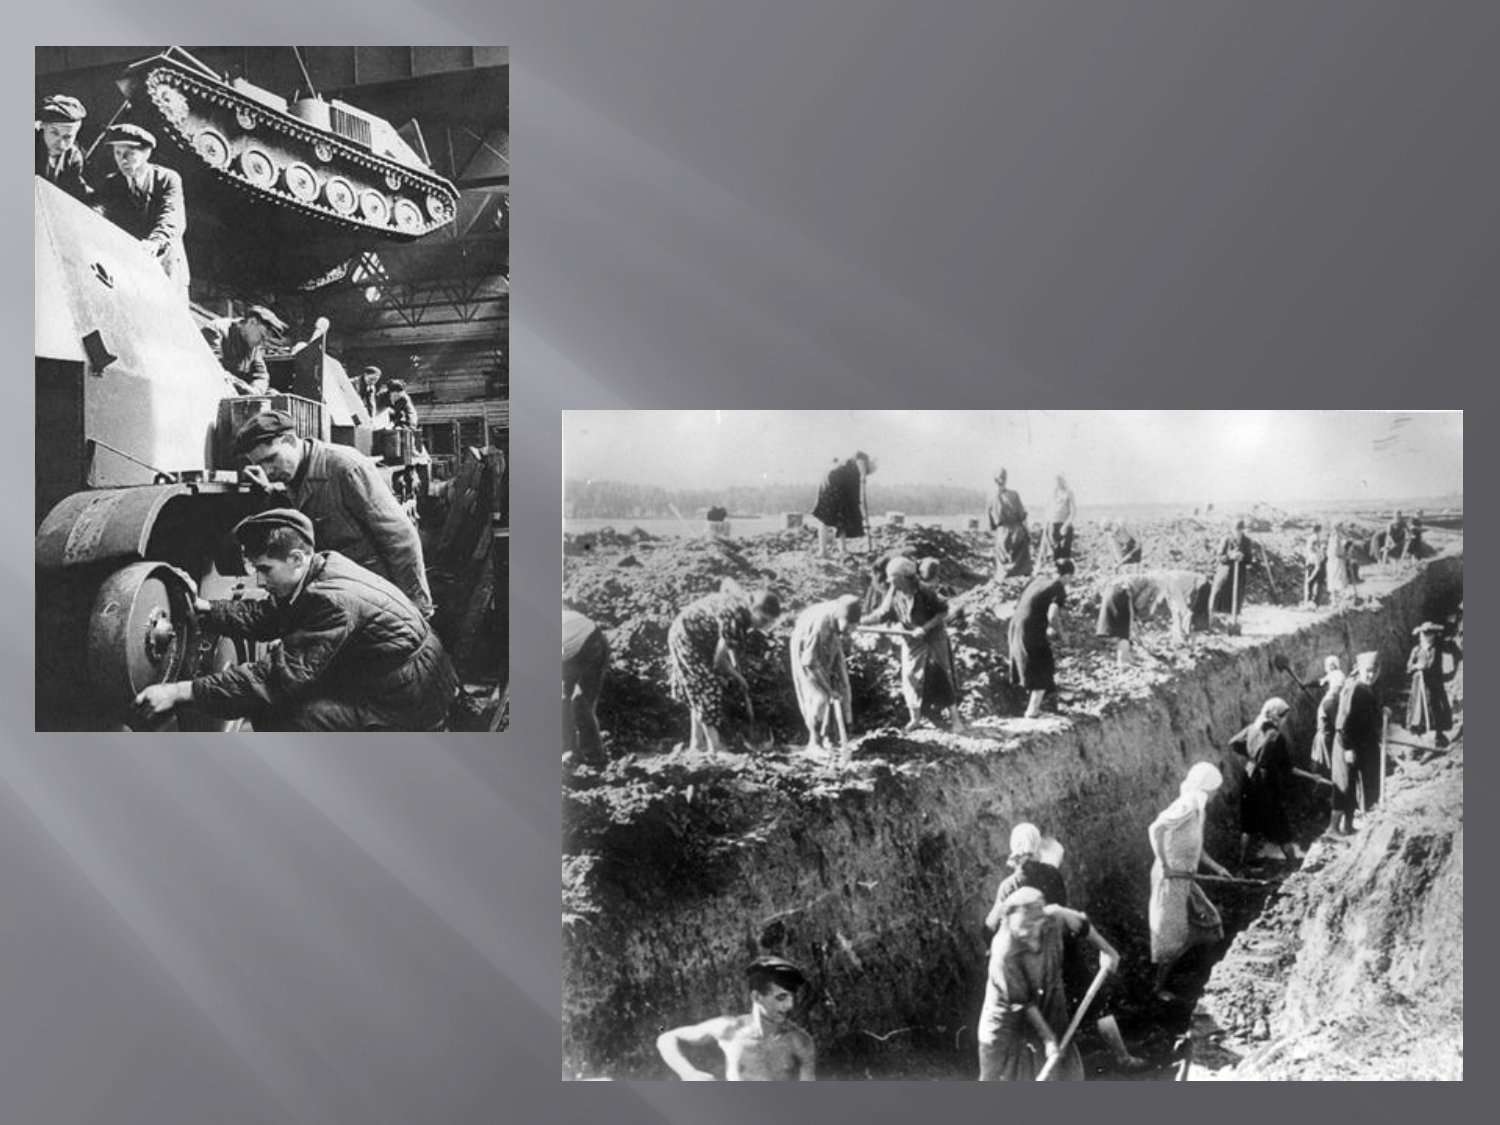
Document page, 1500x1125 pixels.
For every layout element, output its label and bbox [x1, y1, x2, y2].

picture [562, 409, 1463, 1081]
list [34, 46, 509, 732]
